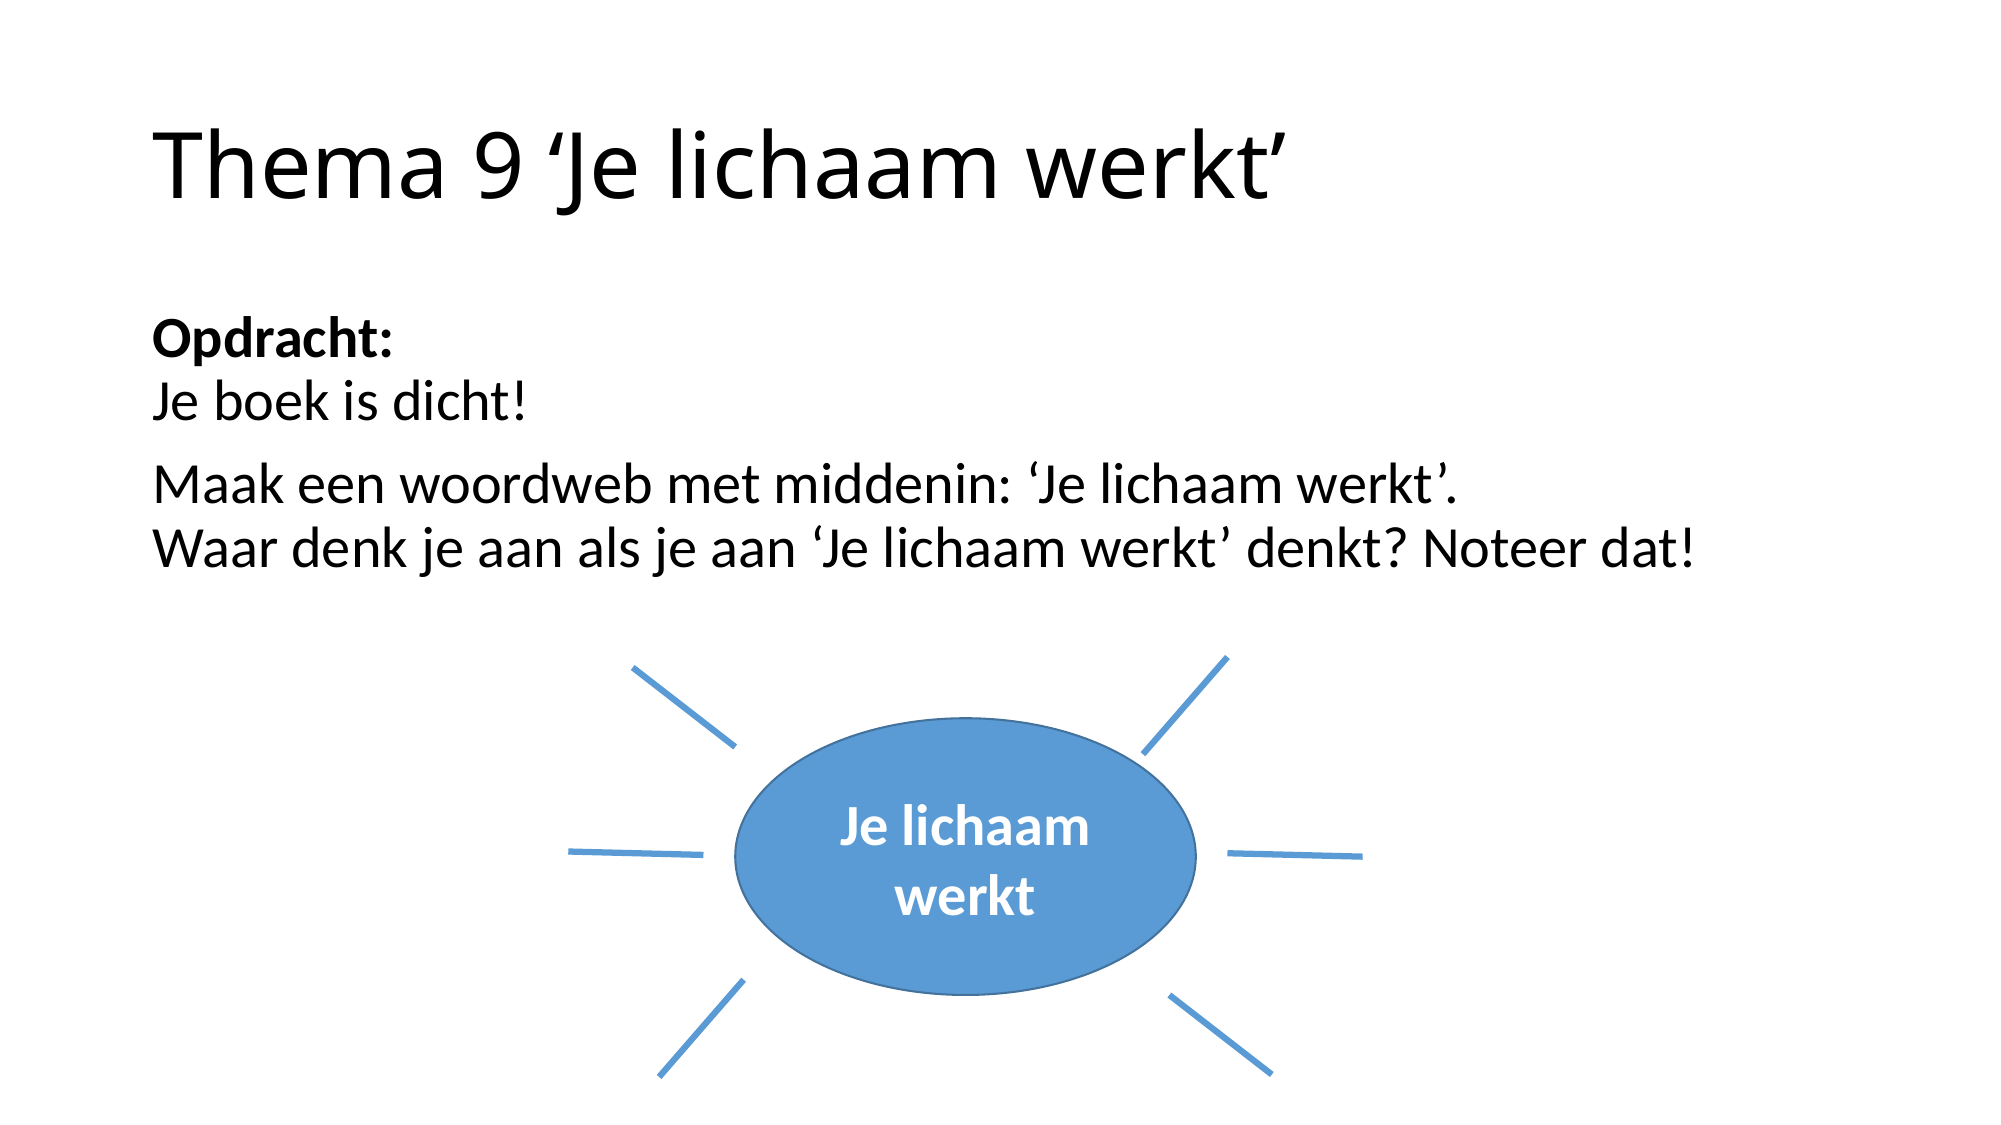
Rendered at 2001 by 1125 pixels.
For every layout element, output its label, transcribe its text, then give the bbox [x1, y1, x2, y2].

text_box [659, 979, 744, 1077]
text_box Je lichaam werkt [734, 717, 1197, 996]
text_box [1142, 656, 1228, 755]
title Thema 9 ‘Je lichaam werkt’ [137, 59, 1863, 278]
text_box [1227, 853, 1363, 857]
list Opdracht: Je boek is dicht! Maak een woordweb met middenin: ‘Je lichaam werkt’. Waar denk je aan als je aan ‘Je lichaam werkt’ denkt? Noteer dat! [137, 299, 1863, 1014]
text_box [632, 667, 736, 747]
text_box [1169, 994, 1272, 1075]
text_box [568, 851, 704, 855]
